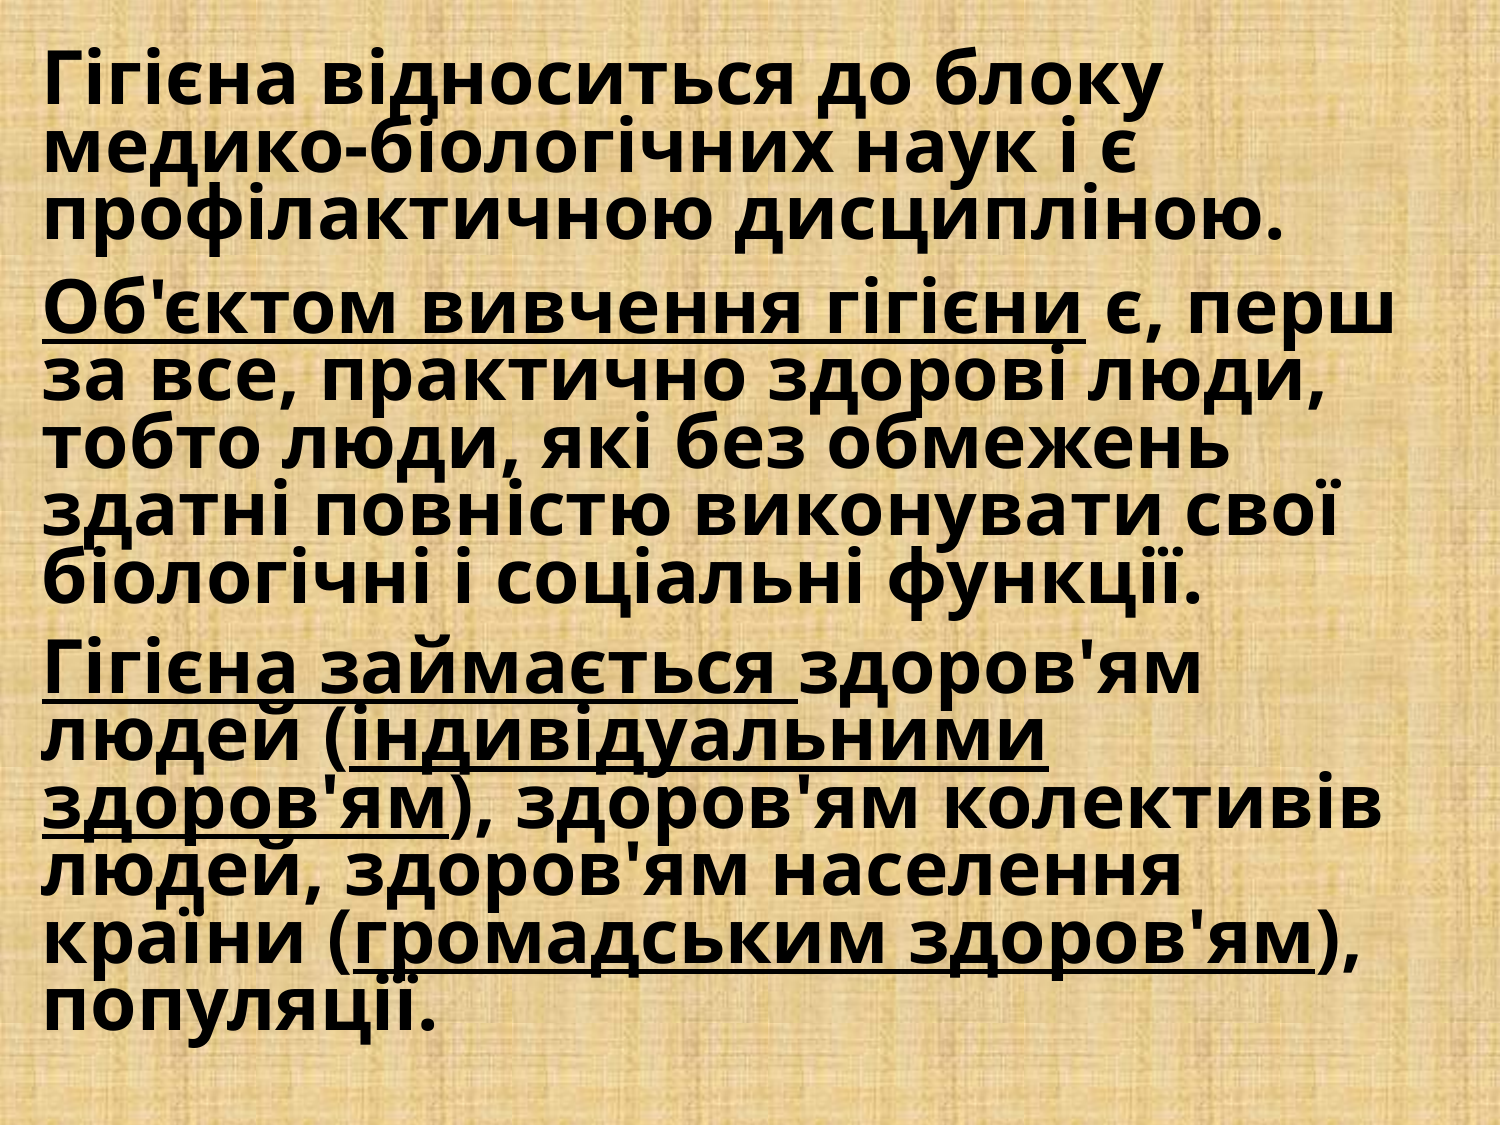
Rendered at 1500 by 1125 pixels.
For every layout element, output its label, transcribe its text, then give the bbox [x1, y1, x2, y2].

picture [0, 0, 1500, 1125]
title Гігієна відноситься до блоку медико-біологічних наук і є профілактичною дисципліною. Об'єктом вивчення гігієни є, перш за все, практично здорові люди, тобто люди, які без обмежень здатні повністю виконувати свої біологічні і соціальні функції. Гігієна займається здоров'ям людей (індивідуальними здоров'ям), здоров'ям колективів людей, здоров'ям населення країни (громадським здоров'ям), популяції. [26, 59, 1479, 1036]
